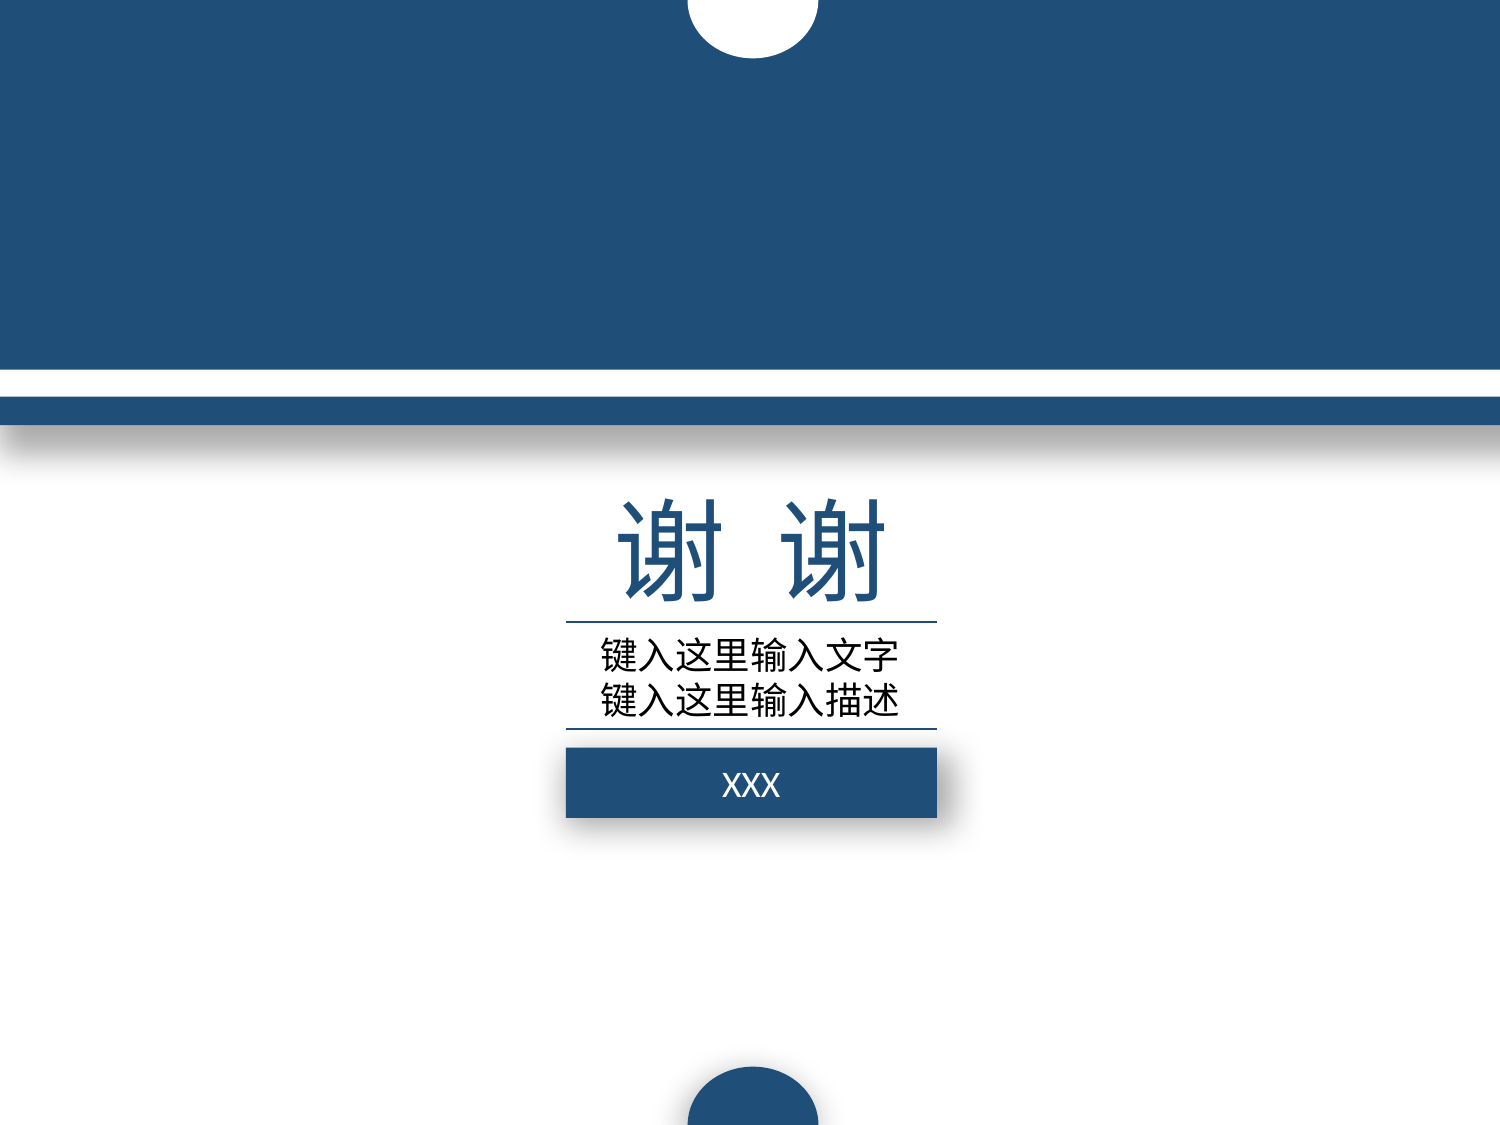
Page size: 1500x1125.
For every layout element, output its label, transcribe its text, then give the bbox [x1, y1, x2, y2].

text_box [0, 398, 1500, 426]
text_box XXX [565, 747, 938, 819]
text_box [686, 1065, 820, 1125]
text_box [686, 0, 820, 60]
text_box [0, 0, 1500, 368]
text_box 谢 谢 [563, 473, 940, 624]
text_box 键入这里输入文字 键入这里输入描述 [539, 624, 961, 730]
text_box [0, 368, 1500, 398]
